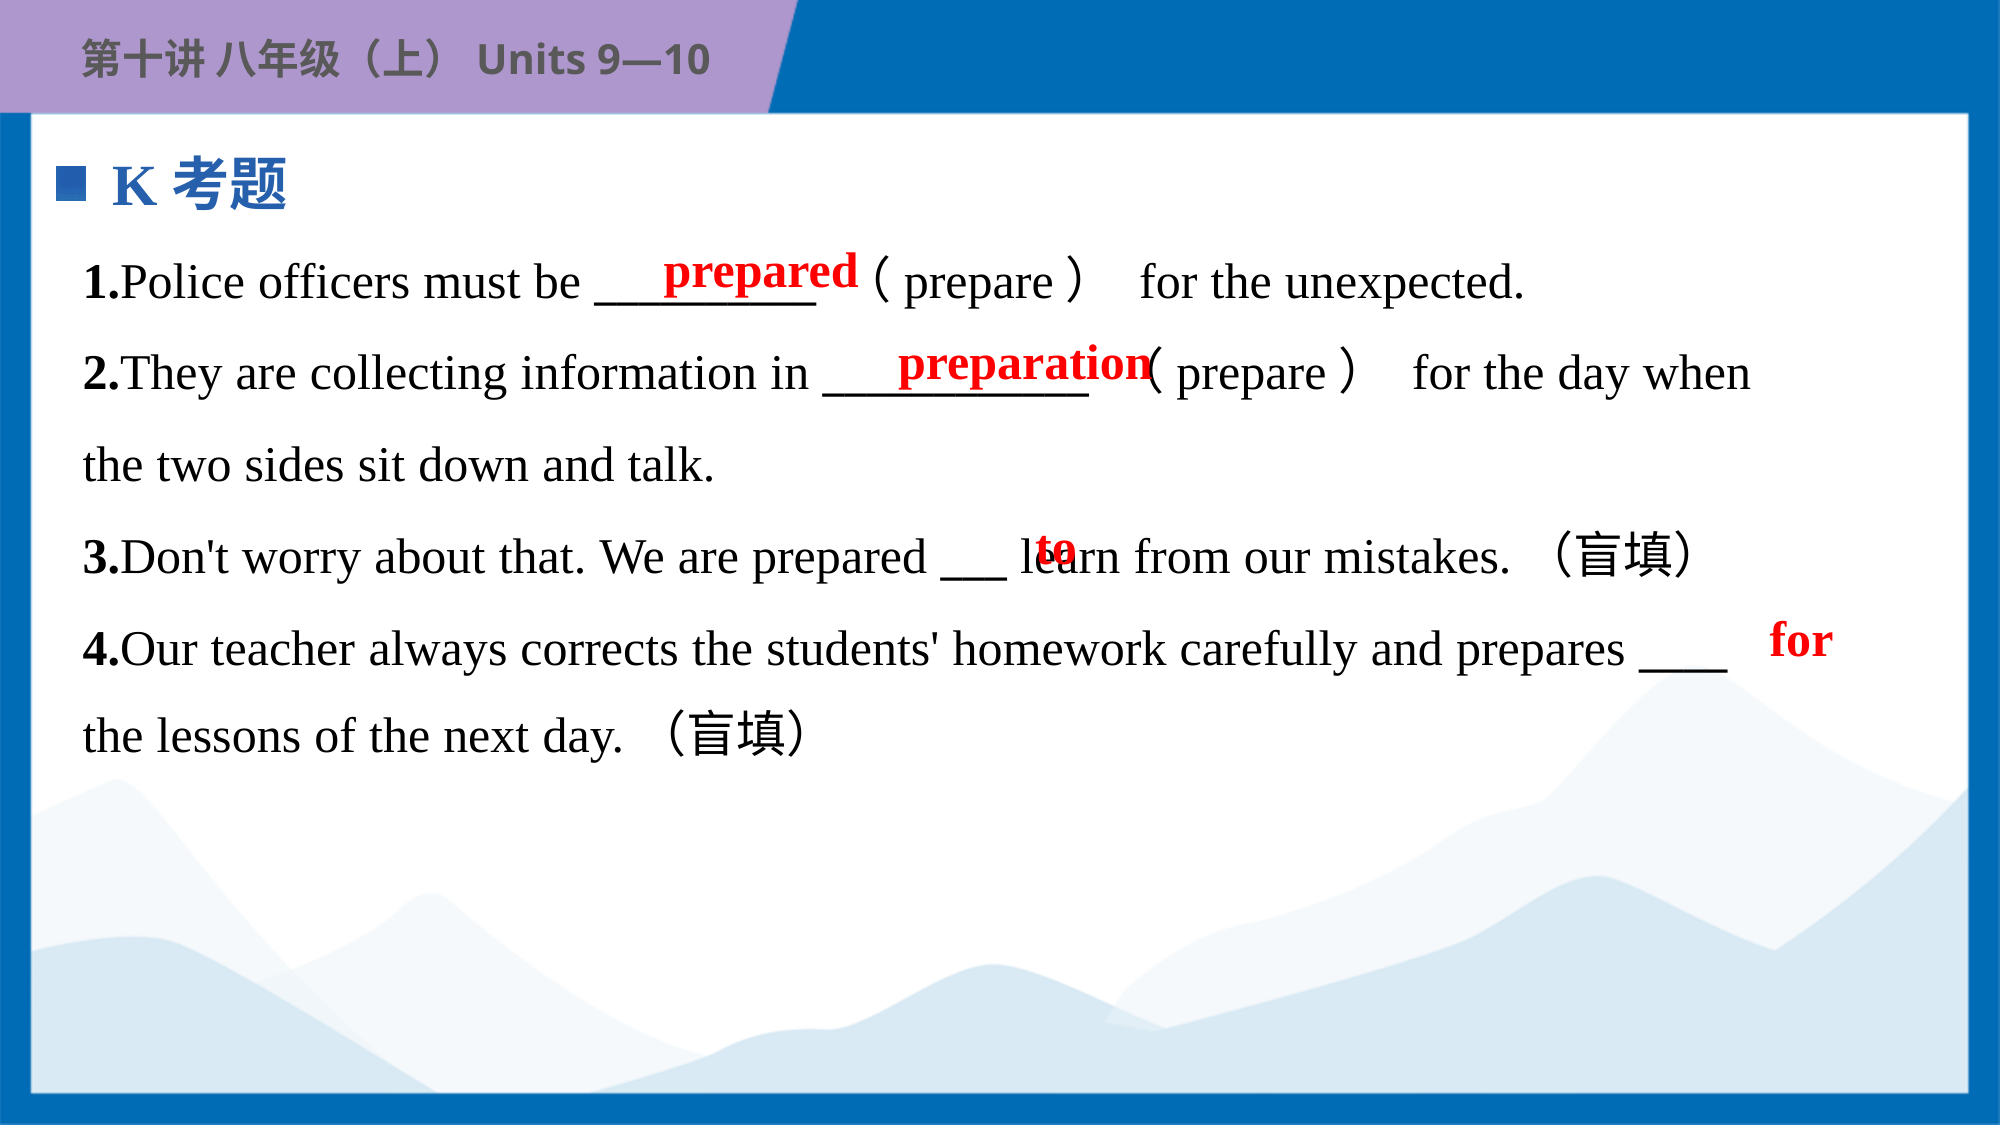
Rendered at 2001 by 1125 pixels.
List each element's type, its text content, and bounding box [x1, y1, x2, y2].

picture [0, 0, 2000, 1125]
text_box prepared [645, 210, 877, 289]
text_box preparation [880, 301, 1171, 381]
text_box for [1751, 578, 1852, 658]
text_box 1.Police officers must be __________ （prepare） for the unexpected. 2.They are collecting information in ____________ （prepare） for the day when the two sides sit down and talk. 3.Don't worry about that. We are prepared ___ learn from our mistakes.（盲填） 4.Our teacher always corrects the students' homework carefully and prepares ____ the lessons of the next day.（盲填） [82, 216, 1917, 753]
text_box K考题 [112, 146, 1917, 216]
text_box to [1017, 487, 1096, 566]
